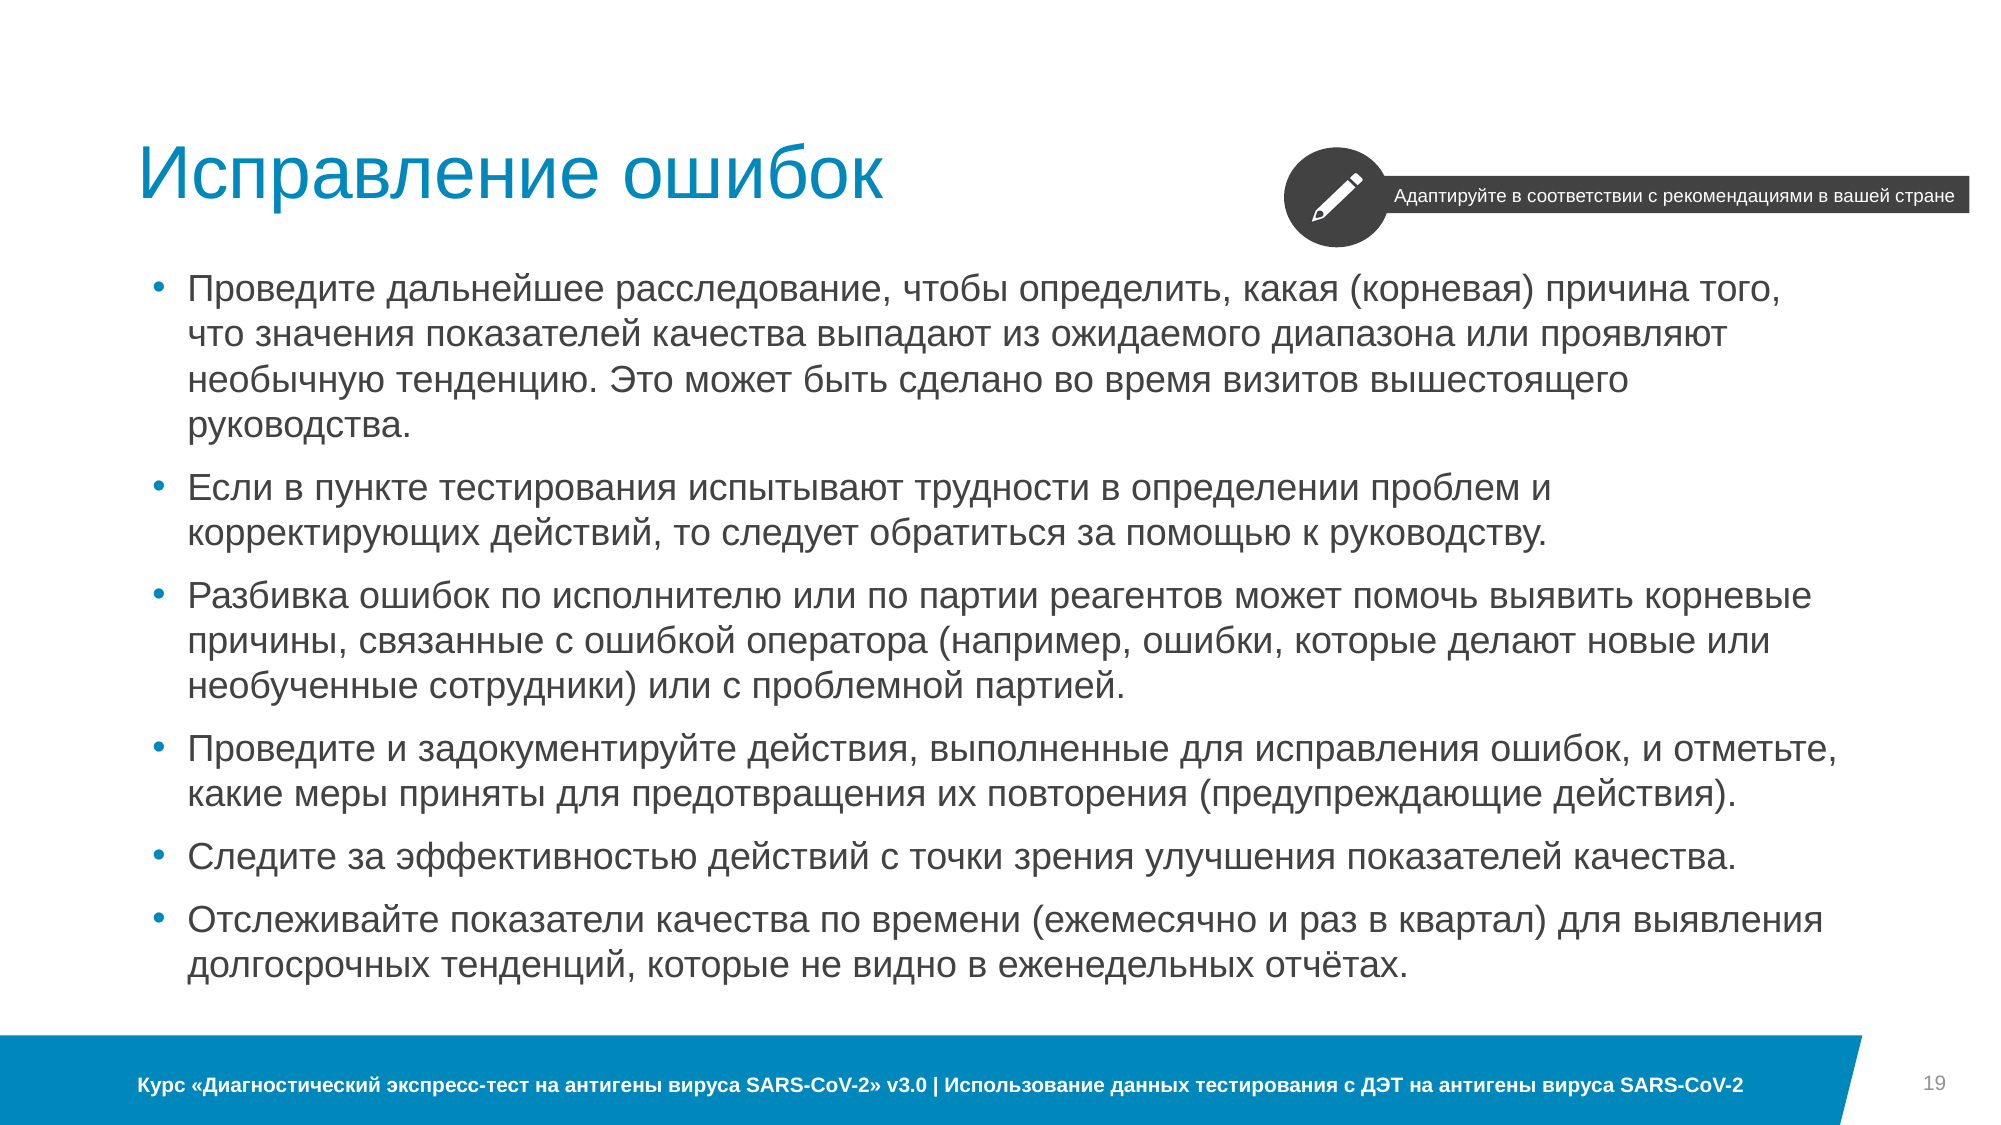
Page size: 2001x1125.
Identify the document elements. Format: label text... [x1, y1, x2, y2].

list Проведите дальнейшее расследование, чтобы определить, какая (корневая) причина того, что значения показателей качества выпадают из ожидаемого диапазона или проявляют необычную тенденцию. Это может быть сделано во время визитов вышестоящего руководства. Если в пункте тестирования испытывают трудности в определении проблем и корректирующих действий, то следует обратиться за помощью к руководству. Разбивка ошибок по исполнителю или по партии реагентов может помочь выявить корневые причины, связанные с ошибкой оператора (например, ошибки, которые делают новые или необученные сотрудники) или с проблемной партией. Проведите и задокументируйте действия, выполненные для исправления ошибок, и отметьте, какие меры приняты для предотвращения их повторения (предупреждающие действия). Следите за эффективностью действий с точки зрения улучшения показателей качества. Отслеживайте показатели качества по времени (ежемесячно и раз в квартал) для выявления долгосрочных тенденций, которые не видно в еженедельных отчётах. [137, 256, 1863, 1043]
footer Курс «Диагностический экспресс-тест на антигены вируса SARS-CoV-2» v3.0 | Использование данных тестирования с ДЭТ на антигены вируса SARS-CoV-2 [137, 1042, 1815, 1125]
slide_number 19 [1862, 1035, 1947, 1125]
text_box Исправление ошибок [137, 59, 1863, 215]
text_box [1285, 148, 1970, 247]
